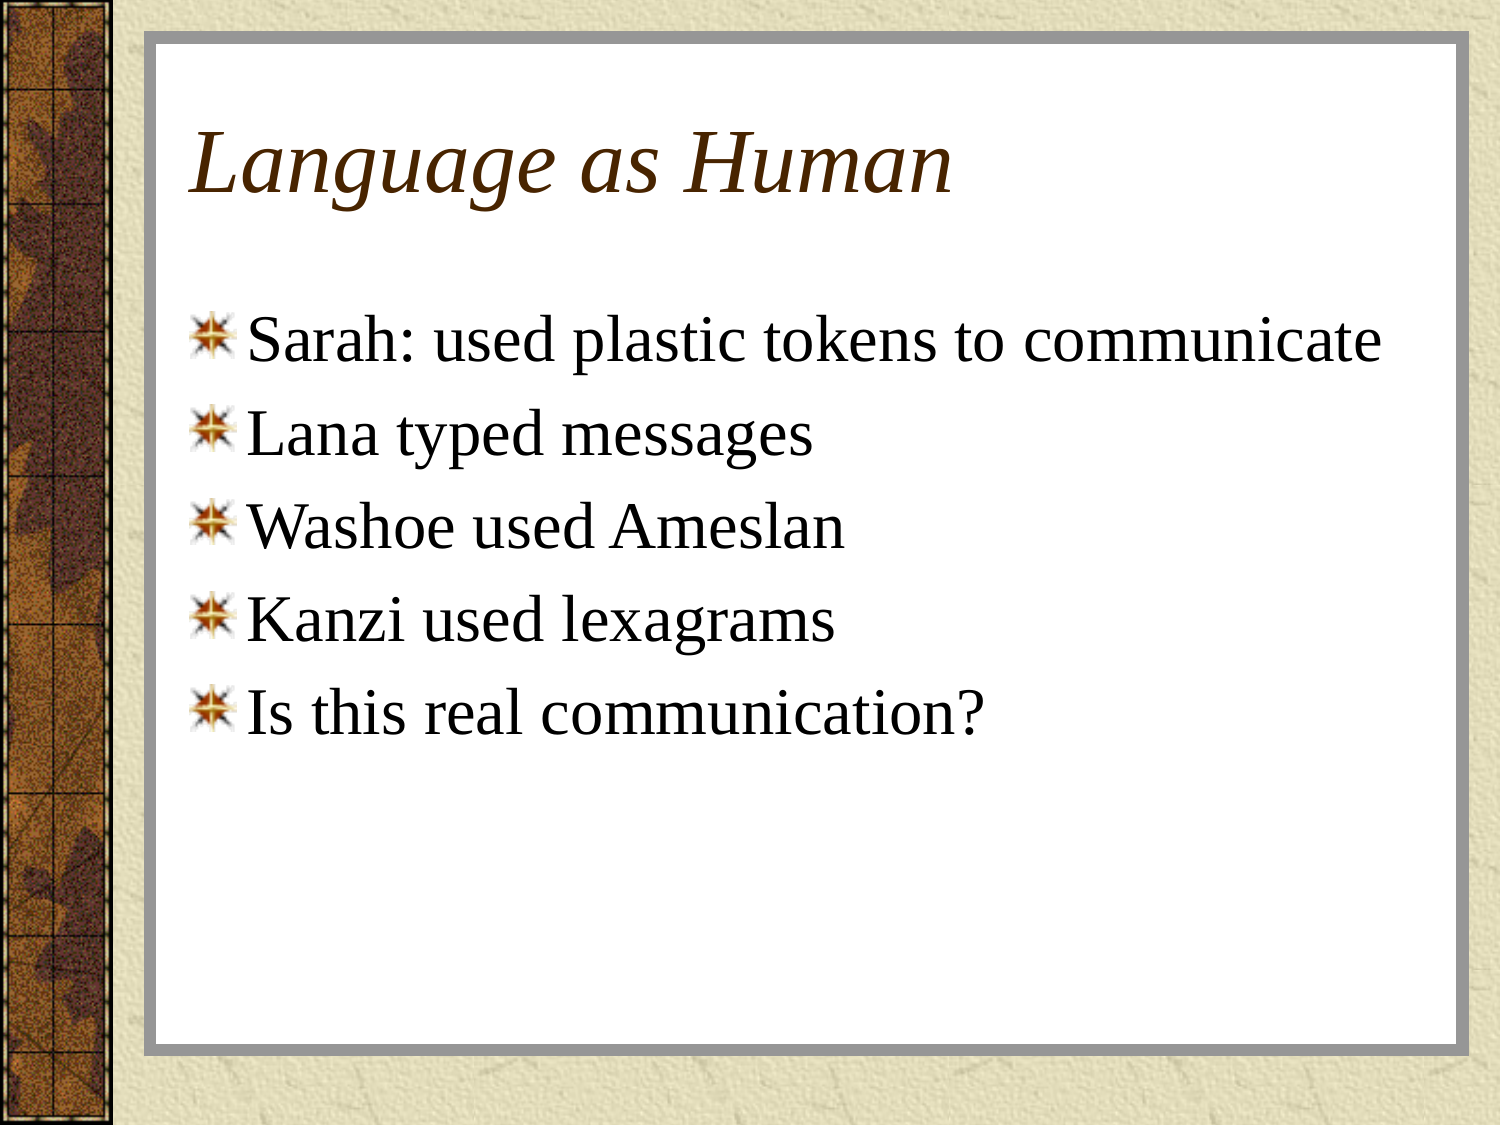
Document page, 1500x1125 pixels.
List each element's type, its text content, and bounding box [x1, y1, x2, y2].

list Sarah: used plastic tokens to communicate Lana typed messages Washoe used Ameslan Kanzi used lexagrams Is this real communication? [174, 287, 1450, 963]
title Language as Human [174, 62, 1450, 250]
picture [0, 0, 1500, 1125]
